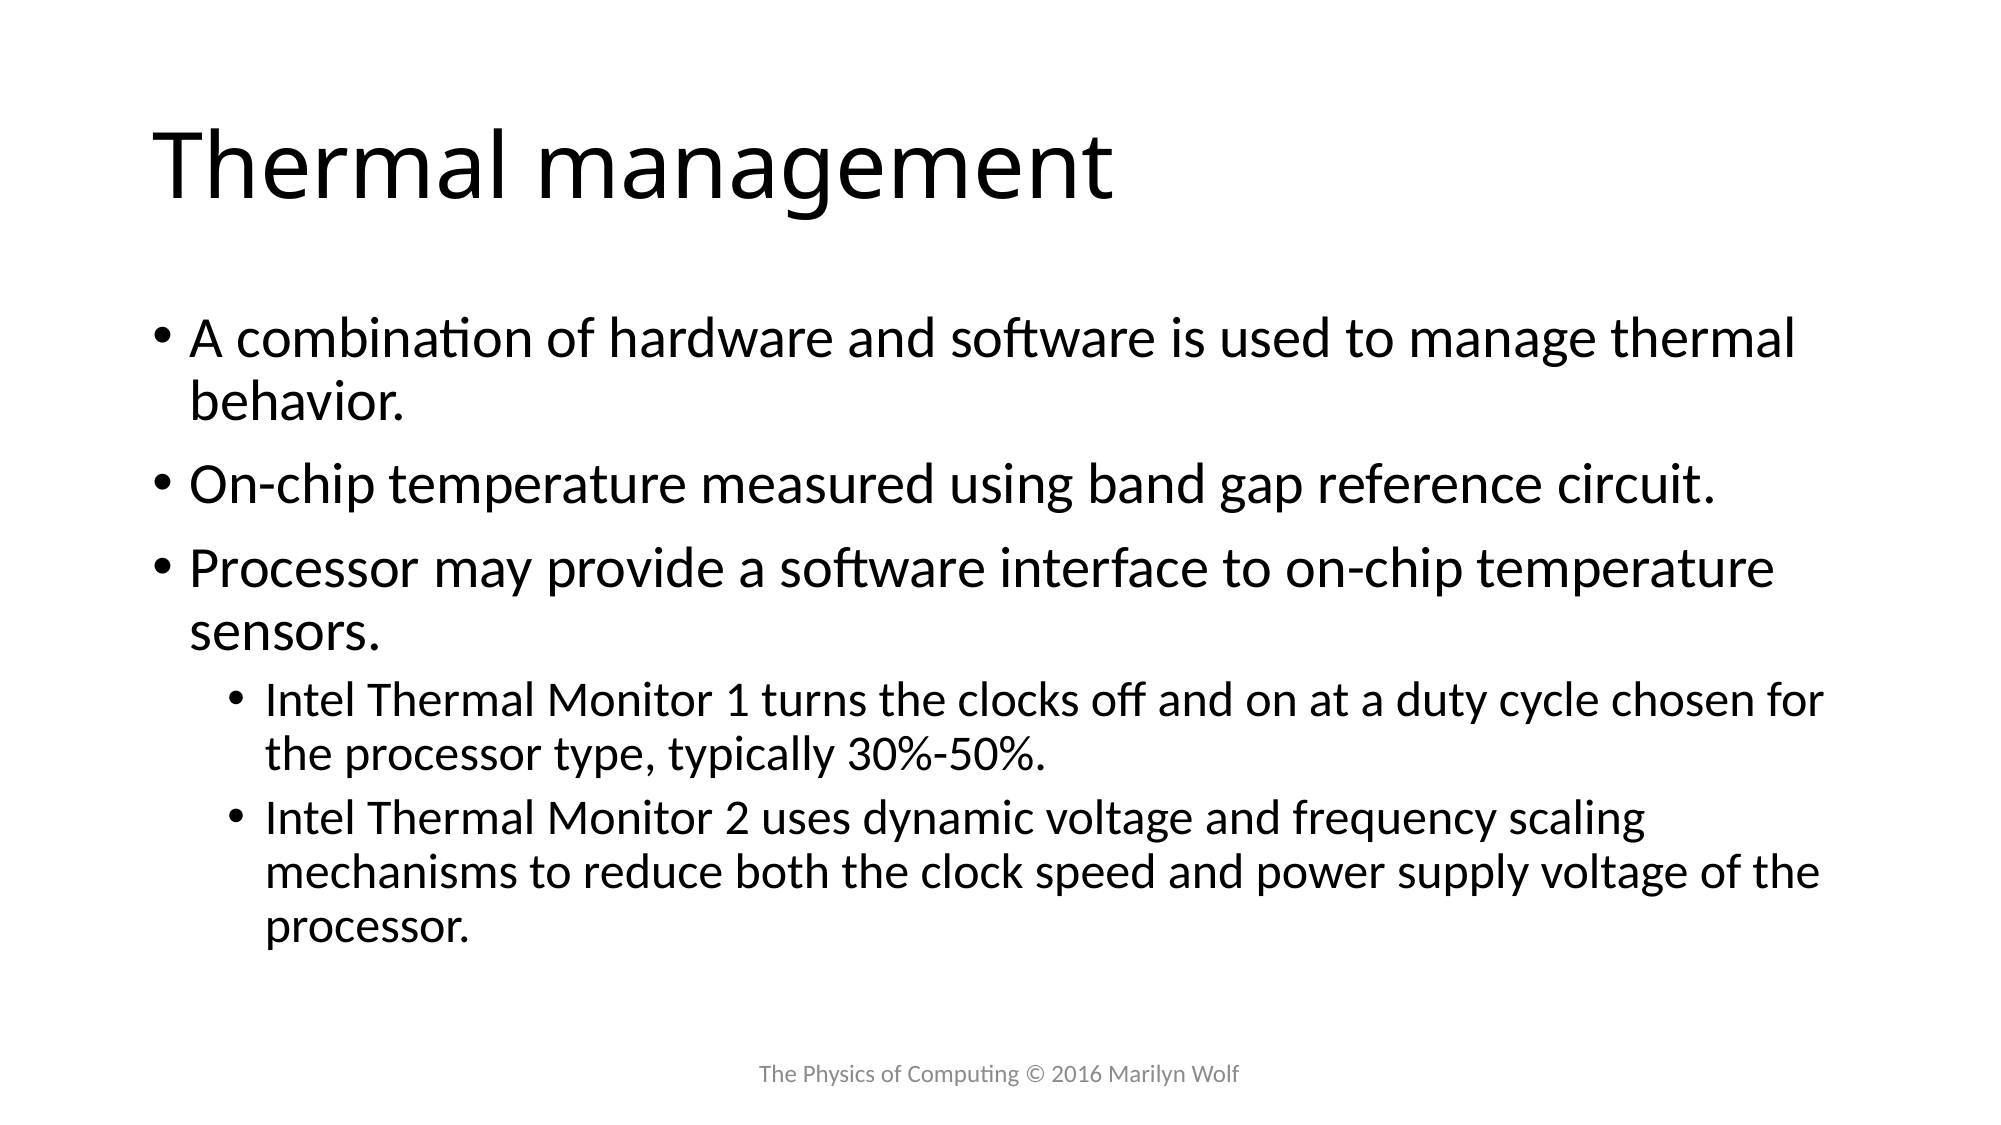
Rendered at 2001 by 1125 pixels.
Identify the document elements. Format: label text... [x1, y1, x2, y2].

footer The Physics of Computing © 2016 Marilyn Wolf [662, 1042, 1338, 1103]
list A combination of hardware and software is used to manage thermal behavior. On-chip temperature measured using band gap reference circuit. Processor may provide a software interface to on-chip temperature sensors. Intel Thermal Monitor 1 turns the clocks off and on at a duty cycle chosen for the processor type, typically 30%-50%. Intel Thermal Monitor 2 uses dynamic voltage and frequency scaling mechanisms to reduce both the clock speed and power supply voltage of the processor. [137, 299, 1863, 1014]
title Thermal management [137, 59, 1863, 278]
